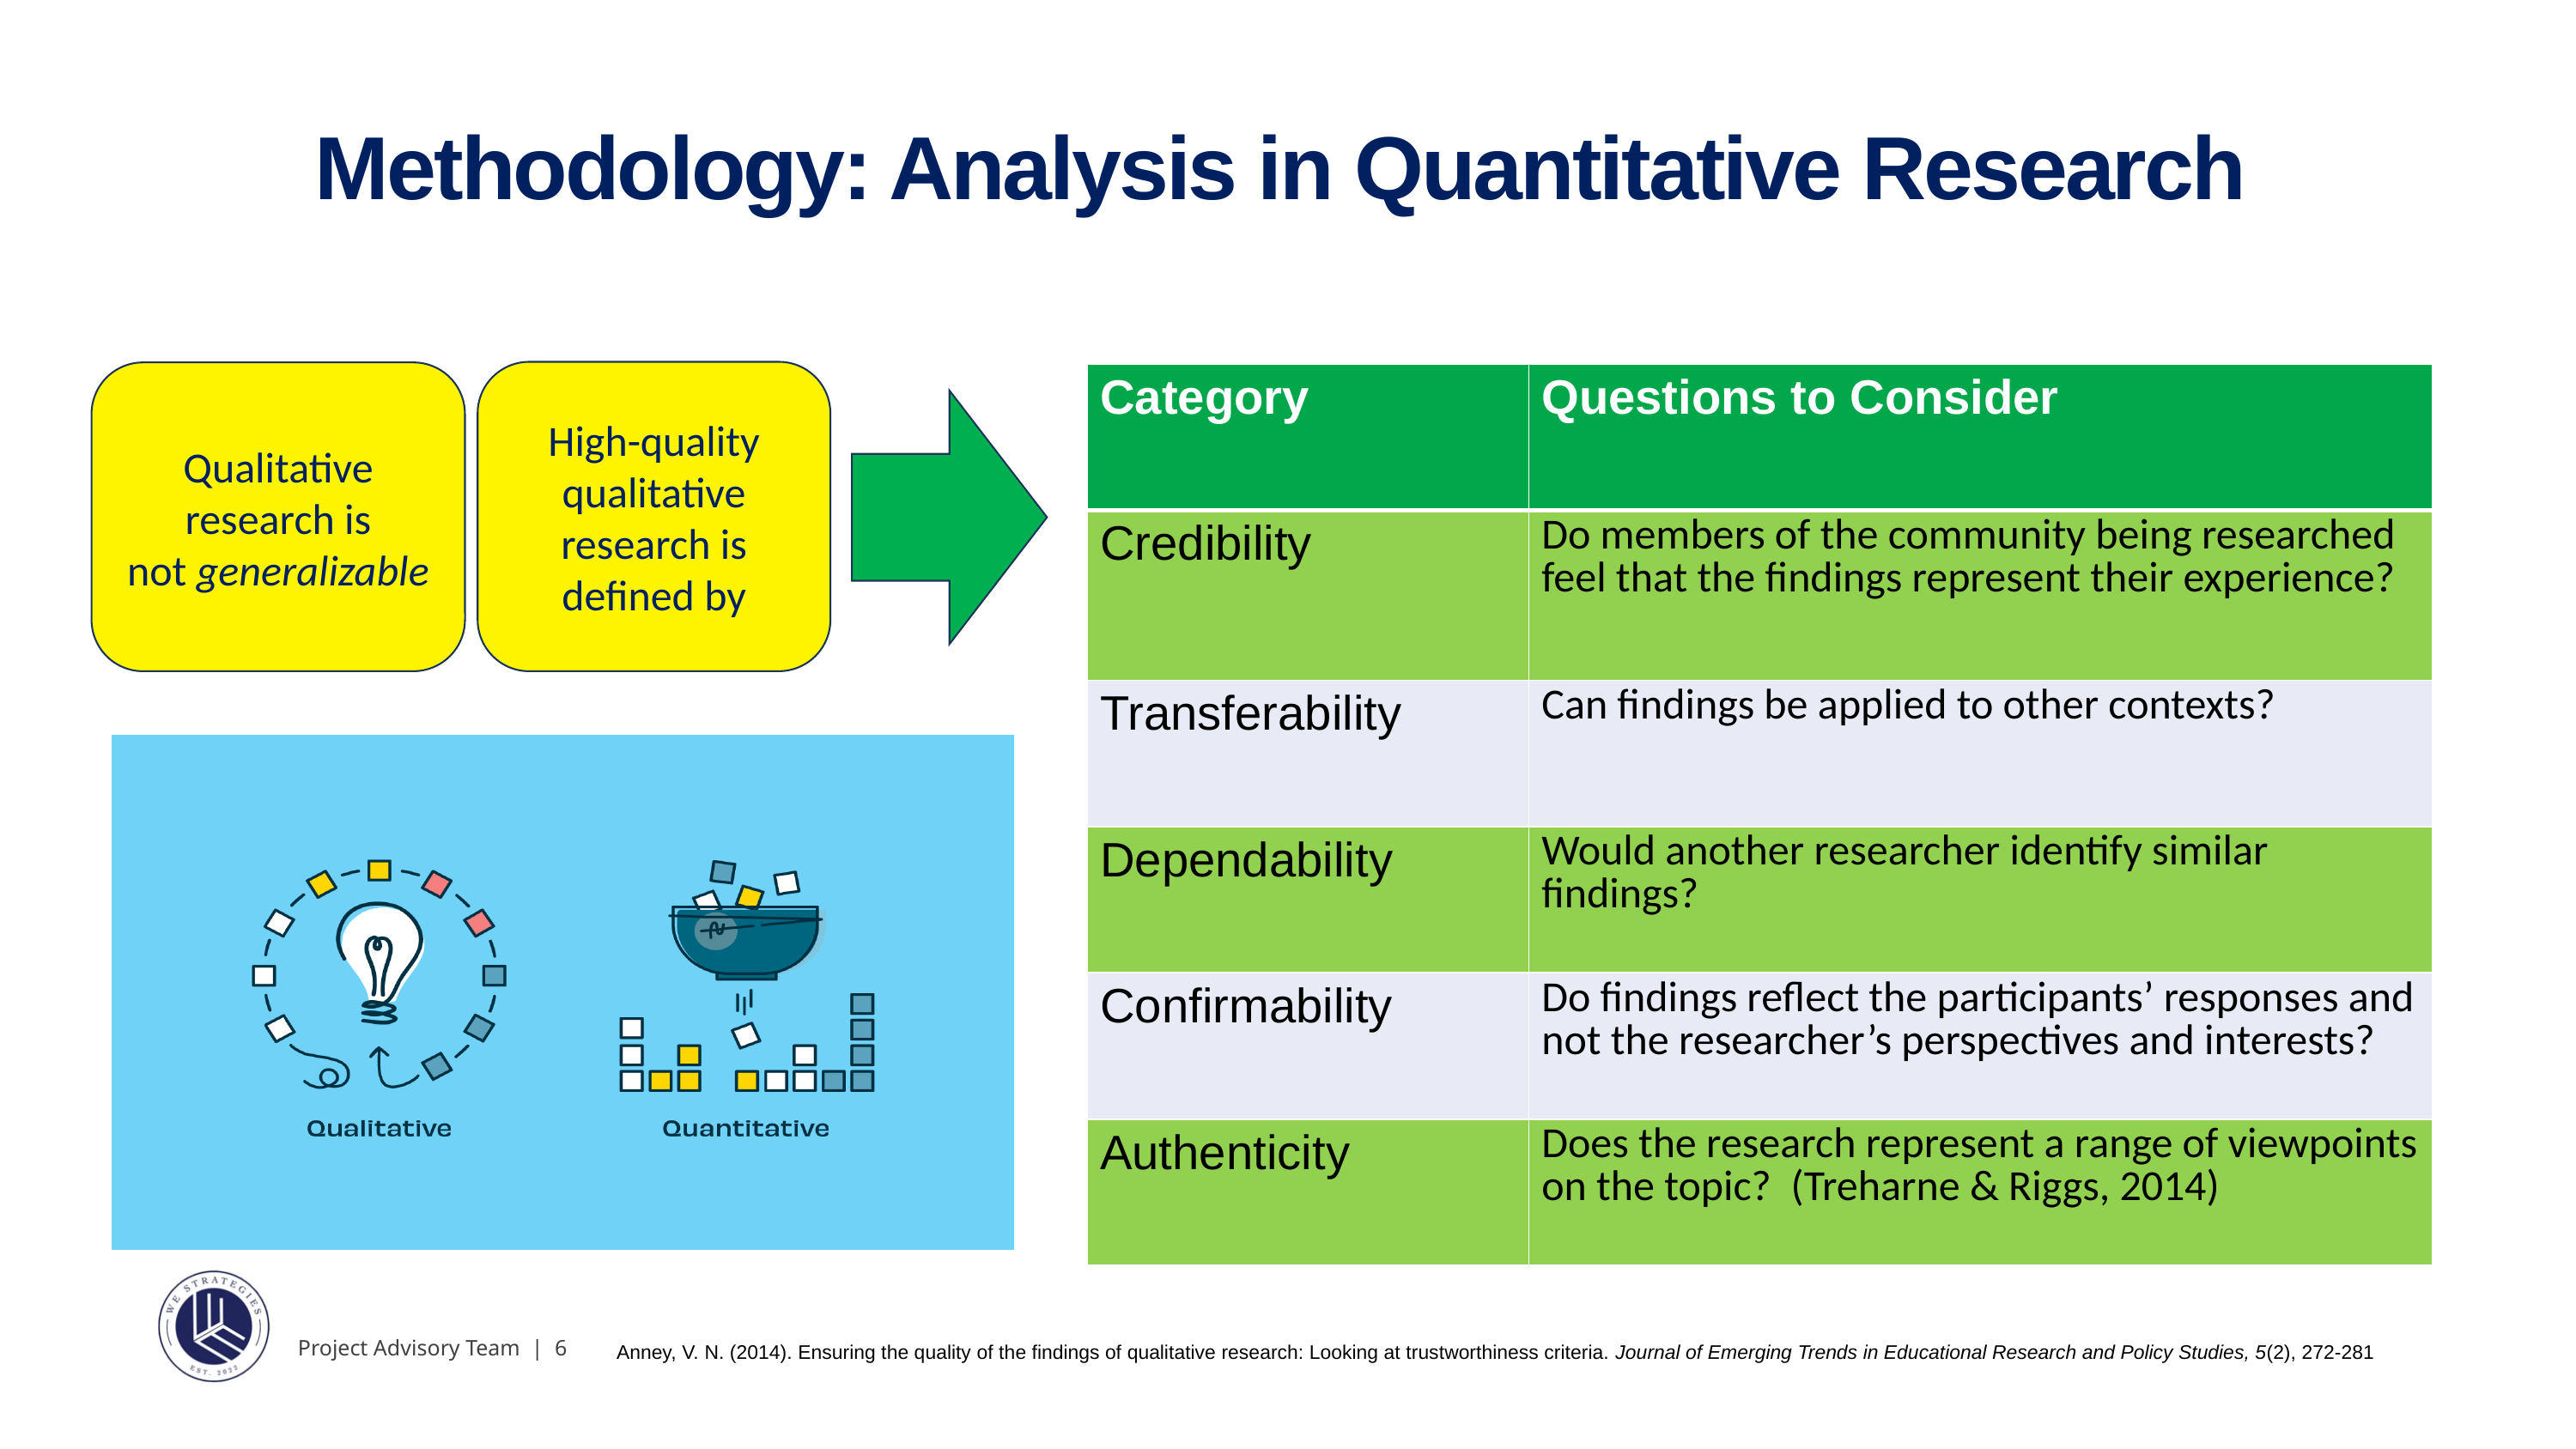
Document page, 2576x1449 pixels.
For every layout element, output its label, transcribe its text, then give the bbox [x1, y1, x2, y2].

table_header Category [1088, 365, 1528, 508]
table_cell Confirmability [1088, 973, 1528, 1119]
table_cell Dependability [1088, 828, 1528, 972]
text_box Anney, V. N. (2014). Ensuring the quality of the findings of qualitative research: Looking at trustworthiness criteria. Journal of Emerging Trends in Educational Research and Policy Studies, 5(2), 272-281 [604, 1333, 2432, 1370]
table_cell Does the research represent a range of viewpoints on the topic? (Treharne & Riggs, 2014) [1529, 1120, 2432, 1264]
text_box [851, 387, 1048, 647]
picture [112, 735, 1014, 1250]
table_cell Can findings be applied to other contexts? [1529, 681, 2432, 826]
table_cell Do findings reflect the participants’ responses and not the researcher’s perspectives and interests? [1529, 973, 2432, 1119]
table_cell Authenticity [1088, 1120, 1528, 1264]
text_box High-quality qualitative research is defined by [477, 361, 832, 672]
picture [155, 1267, 273, 1385]
table_cell Do members of the community being researched feel that the findings represent their experience? [1529, 512, 2432, 680]
text_box Qualitative research is not generalizable [90, 361, 466, 672]
table_header Questions to Consider [1529, 365, 2432, 508]
table_cell Would another researcher identify similar findings? [1529, 828, 2432, 972]
table_cell Credibility [1088, 512, 1528, 680]
table_cell Transferability [1088, 681, 1528, 826]
text_box Methodology: Analysis in Quantitative Research [126, 78, 2458, 224]
